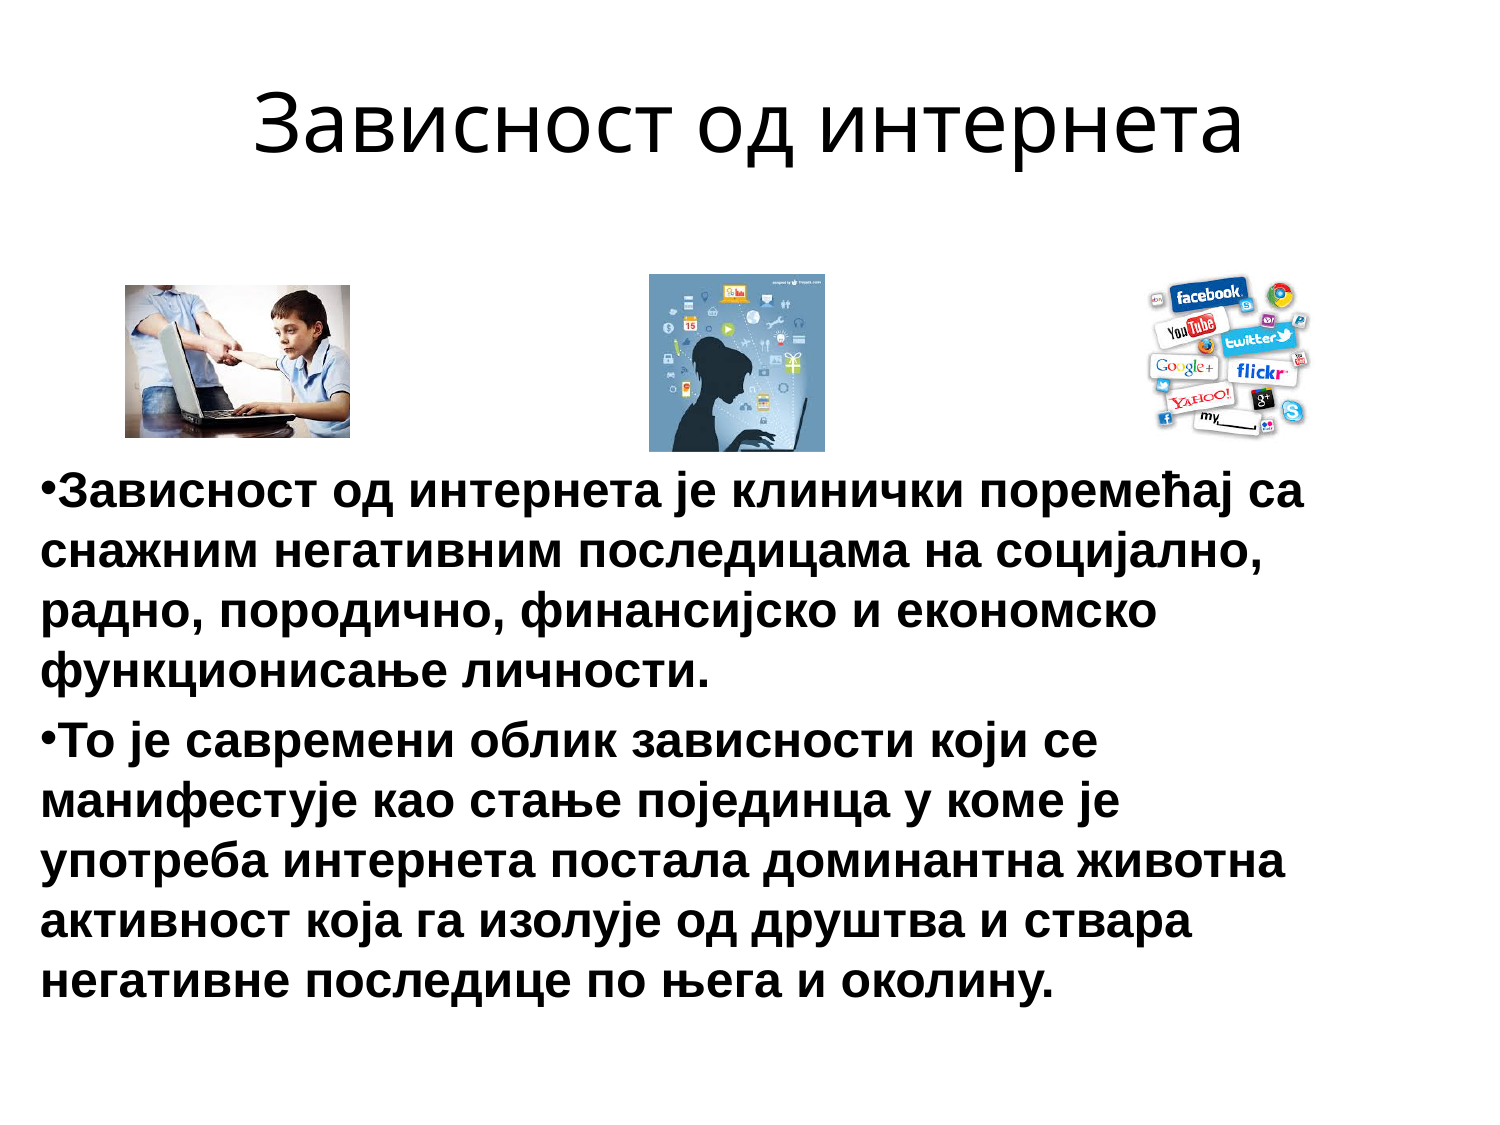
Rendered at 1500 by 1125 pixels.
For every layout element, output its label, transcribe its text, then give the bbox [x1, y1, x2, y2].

text_box Зависност од интернета [74, 24, 1425, 213]
list Зависност од интернета је клинички поремећај са снажним негативним последицама на социјално, радно, породично, финансијско и економско функционисање личности. То је савремени облик зависности који се манифестује као стање појединца у коме је употреба интернета постала доминантна животна активност која га изолује од друштва и ствара негативне последице по њега и околину. [24, 449, 1376, 1076]
picture [124, 285, 351, 438]
picture [1137, 262, 1326, 451]
picture [648, 274, 826, 452]
